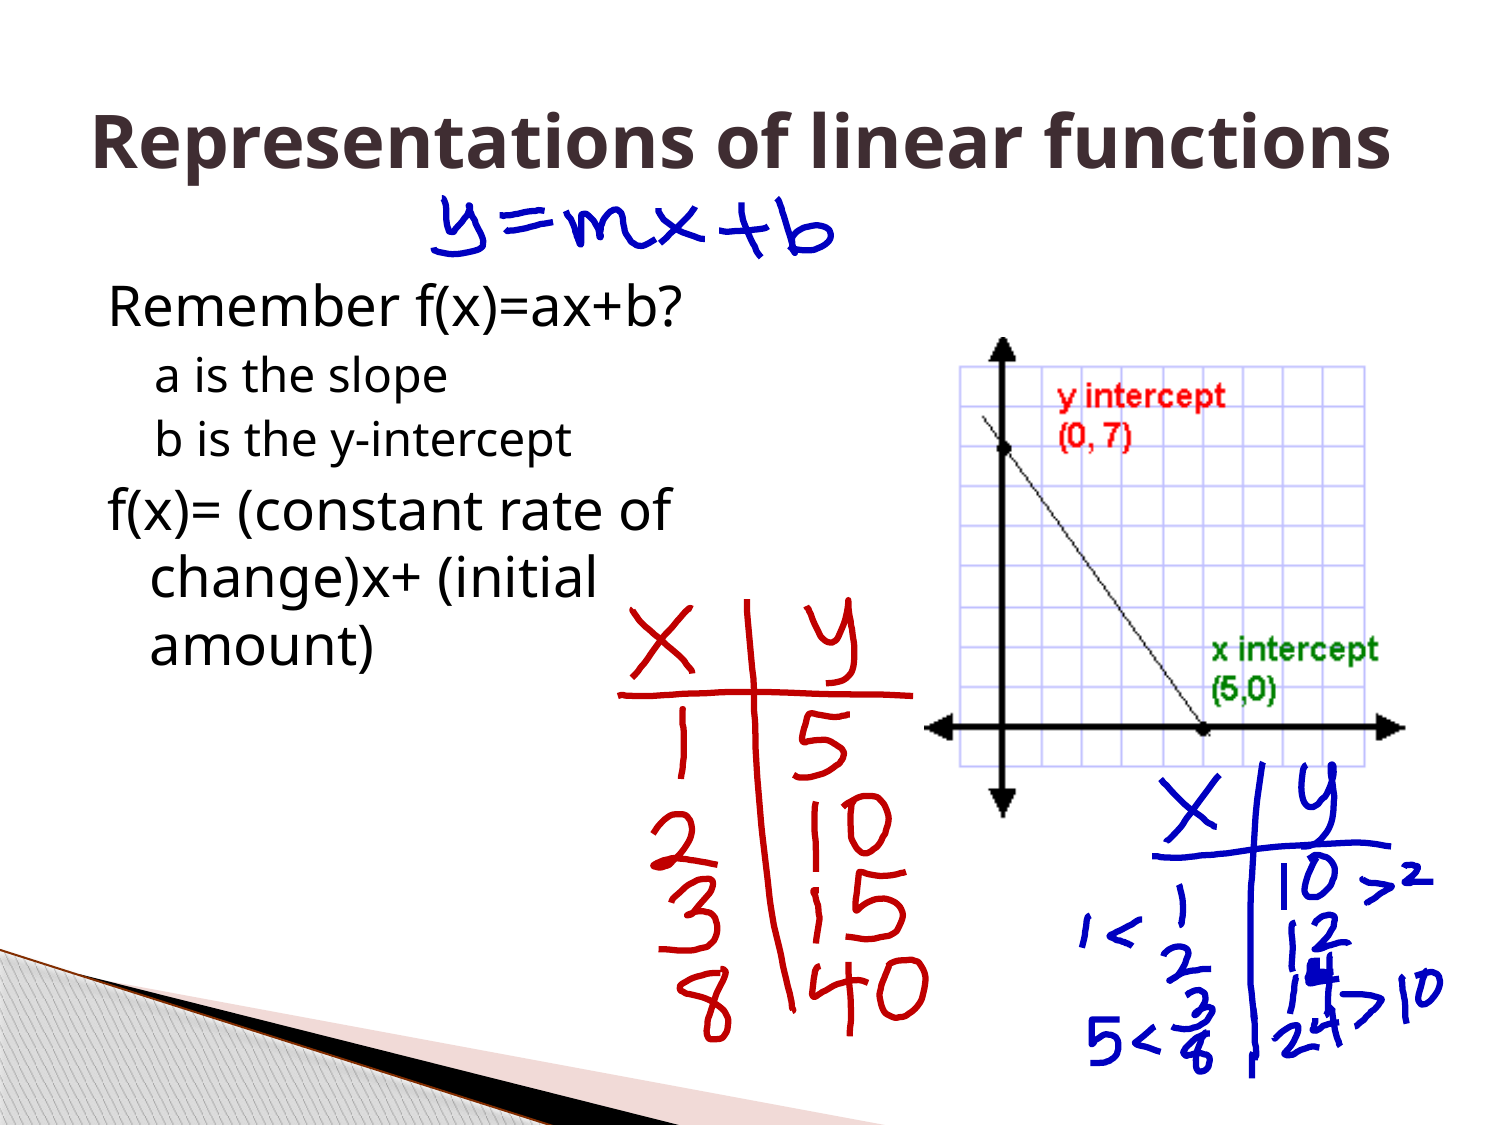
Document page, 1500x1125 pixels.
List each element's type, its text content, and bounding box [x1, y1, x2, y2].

text_box [658, 878, 719, 952]
text_box [740, 202, 762, 258]
text_box [812, 889, 821, 944]
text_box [924, 337, 1408, 834]
text_box [631, 608, 661, 639]
text_box [1252, 1008, 1257, 1061]
text_box [1324, 973, 1331, 1016]
text_box [652, 813, 718, 869]
text_box [631, 607, 693, 679]
text_box [751, 225, 769, 231]
text_box [1313, 913, 1350, 950]
text_box [719, 228, 746, 233]
text_box [1162, 945, 1212, 982]
text_box [811, 965, 848, 998]
text_box [753, 697, 794, 1012]
list Remember f(x)=ax+b? a is the slope b is the y-intercept f(x)= (constant rate of change)x+ (initial amount) [75, 262, 825, 1100]
text_box [1303, 854, 1336, 898]
text_box [432, 197, 484, 255]
text_box [1273, 1024, 1320, 1057]
text_box [1251, 1051, 1255, 1079]
text_box [1152, 845, 1392, 859]
text_box [793, 712, 850, 779]
text_box [805, 599, 856, 685]
text_box [842, 795, 890, 855]
text_box [1361, 878, 1393, 904]
text_box [746, 599, 758, 691]
text_box [1331, 976, 1340, 981]
text_box [679, 968, 730, 1040]
text_box [659, 206, 696, 244]
text_box [680, 710, 685, 780]
text_box [1182, 1031, 1211, 1073]
title Representations of linear functions [75, 45, 1425, 233]
text_box [813, 801, 817, 872]
text_box [1249, 852, 1261, 1011]
text_box [1290, 921, 1296, 972]
text_box [1090, 1018, 1120, 1064]
text_box [1306, 957, 1330, 981]
text_box [1108, 918, 1143, 947]
text_box [1331, 1006, 1342, 1047]
text_box [657, 208, 680, 228]
text_box [1307, 980, 1328, 985]
text_box [1403, 864, 1434, 884]
text_box [1178, 884, 1184, 927]
text_box [499, 209, 545, 217]
text_box [845, 871, 907, 940]
text_box [663, 642, 694, 674]
text_box [878, 958, 927, 1019]
text_box [850, 976, 869, 984]
text_box [776, 197, 832, 254]
text_box [1171, 989, 1214, 1030]
text_box [1400, 975, 1408, 1024]
text_box [847, 961, 852, 1037]
text_box [504, 221, 554, 232]
text_box [1328, 954, 1333, 971]
text_box [1414, 969, 1441, 1006]
text_box [1081, 914, 1091, 948]
text_box [565, 208, 657, 247]
text_box [677, 704, 688, 713]
text_box [1311, 1018, 1333, 1032]
text_box [676, 224, 705, 240]
text_box [1341, 993, 1383, 1028]
text_box [617, 691, 914, 697]
text_box [1134, 1025, 1161, 1053]
text_box [1289, 976, 1299, 1014]
